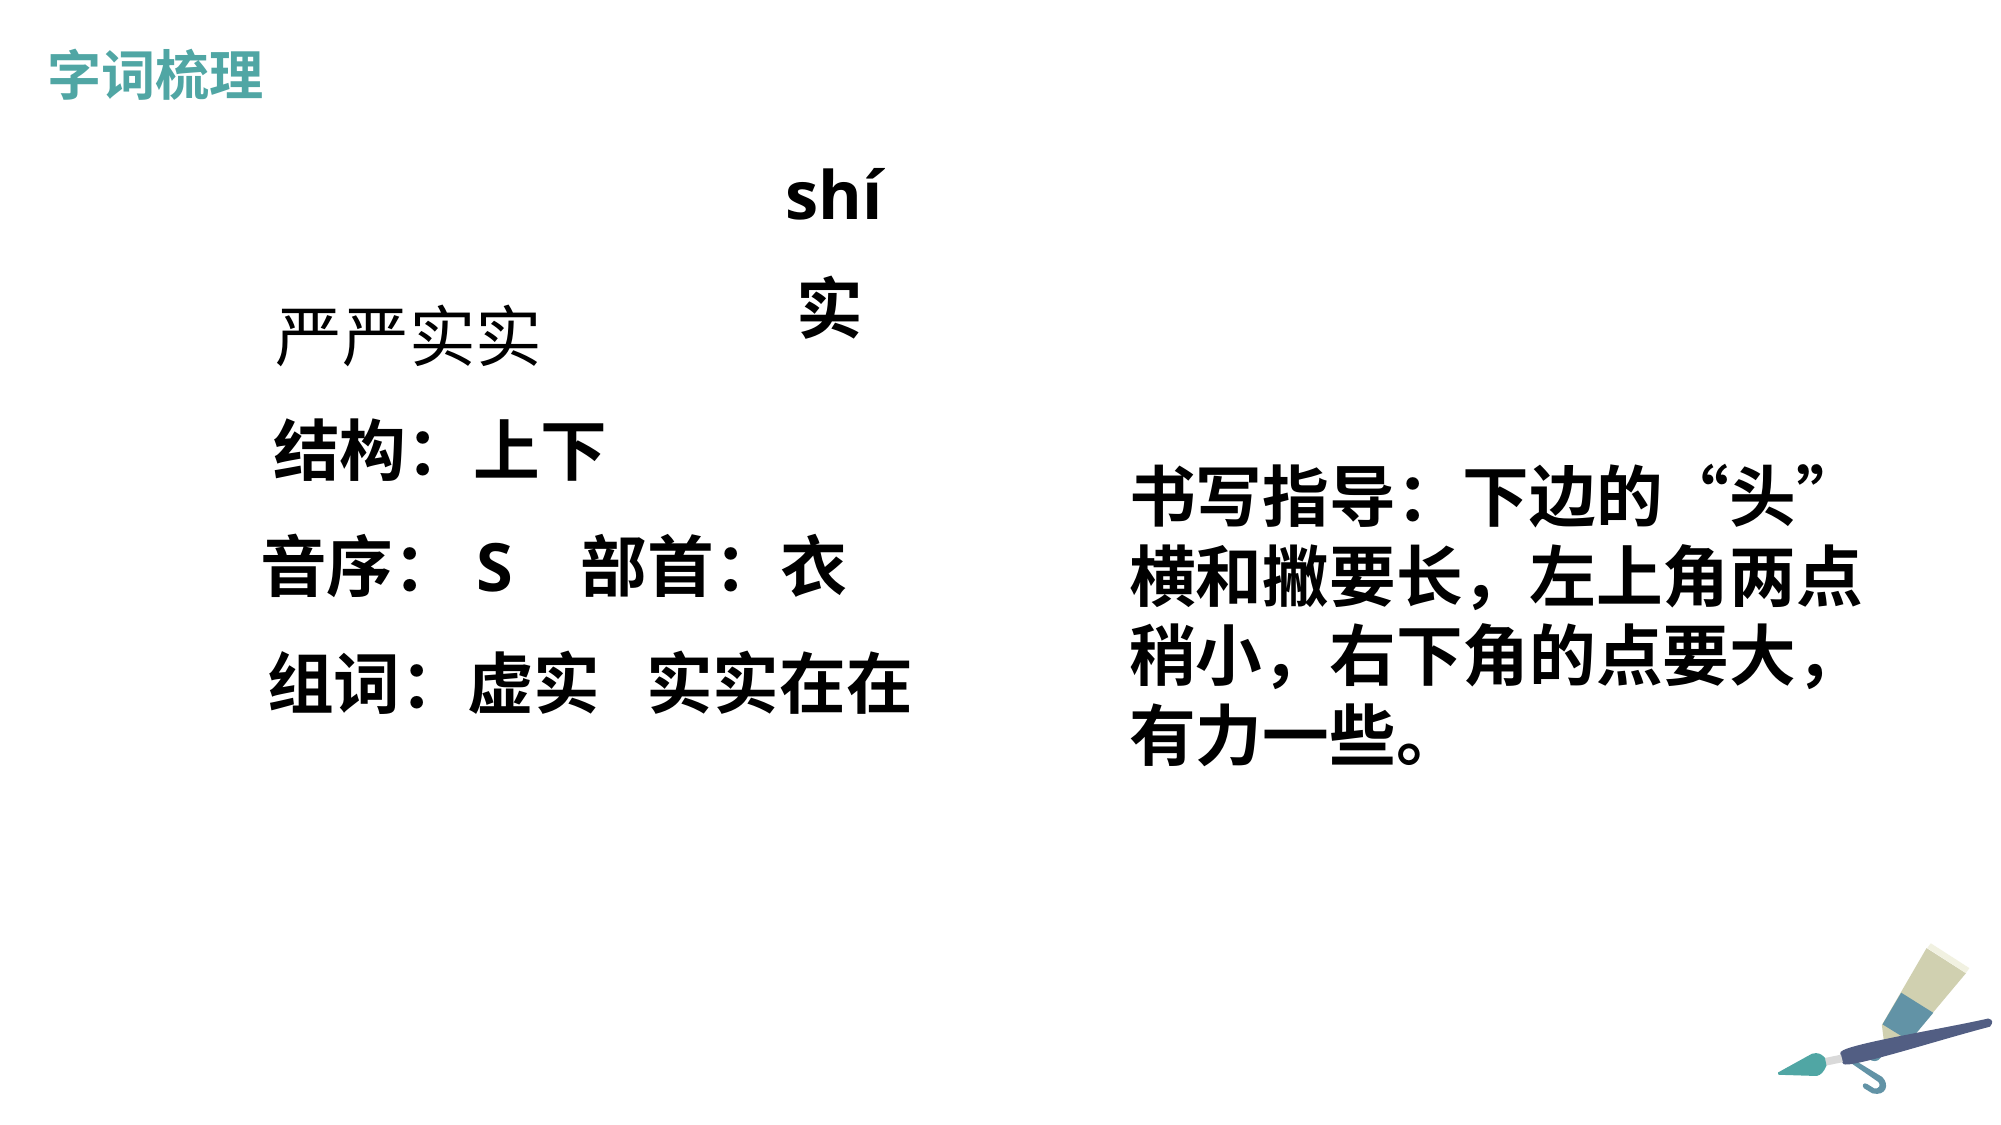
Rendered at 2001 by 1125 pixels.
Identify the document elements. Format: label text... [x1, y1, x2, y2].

text_box 结构：上下 [253, 399, 766, 500]
text_box shí [765, 142, 971, 243]
text_box 字词梳理 [32, 33, 347, 114]
text_box 音序：S 部首：衣 [240, 515, 1026, 616]
text_box 书写指导：下边的“头”横和撇要长，左上角两点稍小，右下角的点要大，有力一些。 [1108, 443, 1907, 785]
text_box 严严实实 [255, 285, 777, 385]
text_box 实 [776, 256, 884, 357]
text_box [1811, 945, 1974, 1125]
text_box 组词：虚实 实实在在 [247, 631, 1107, 732]
